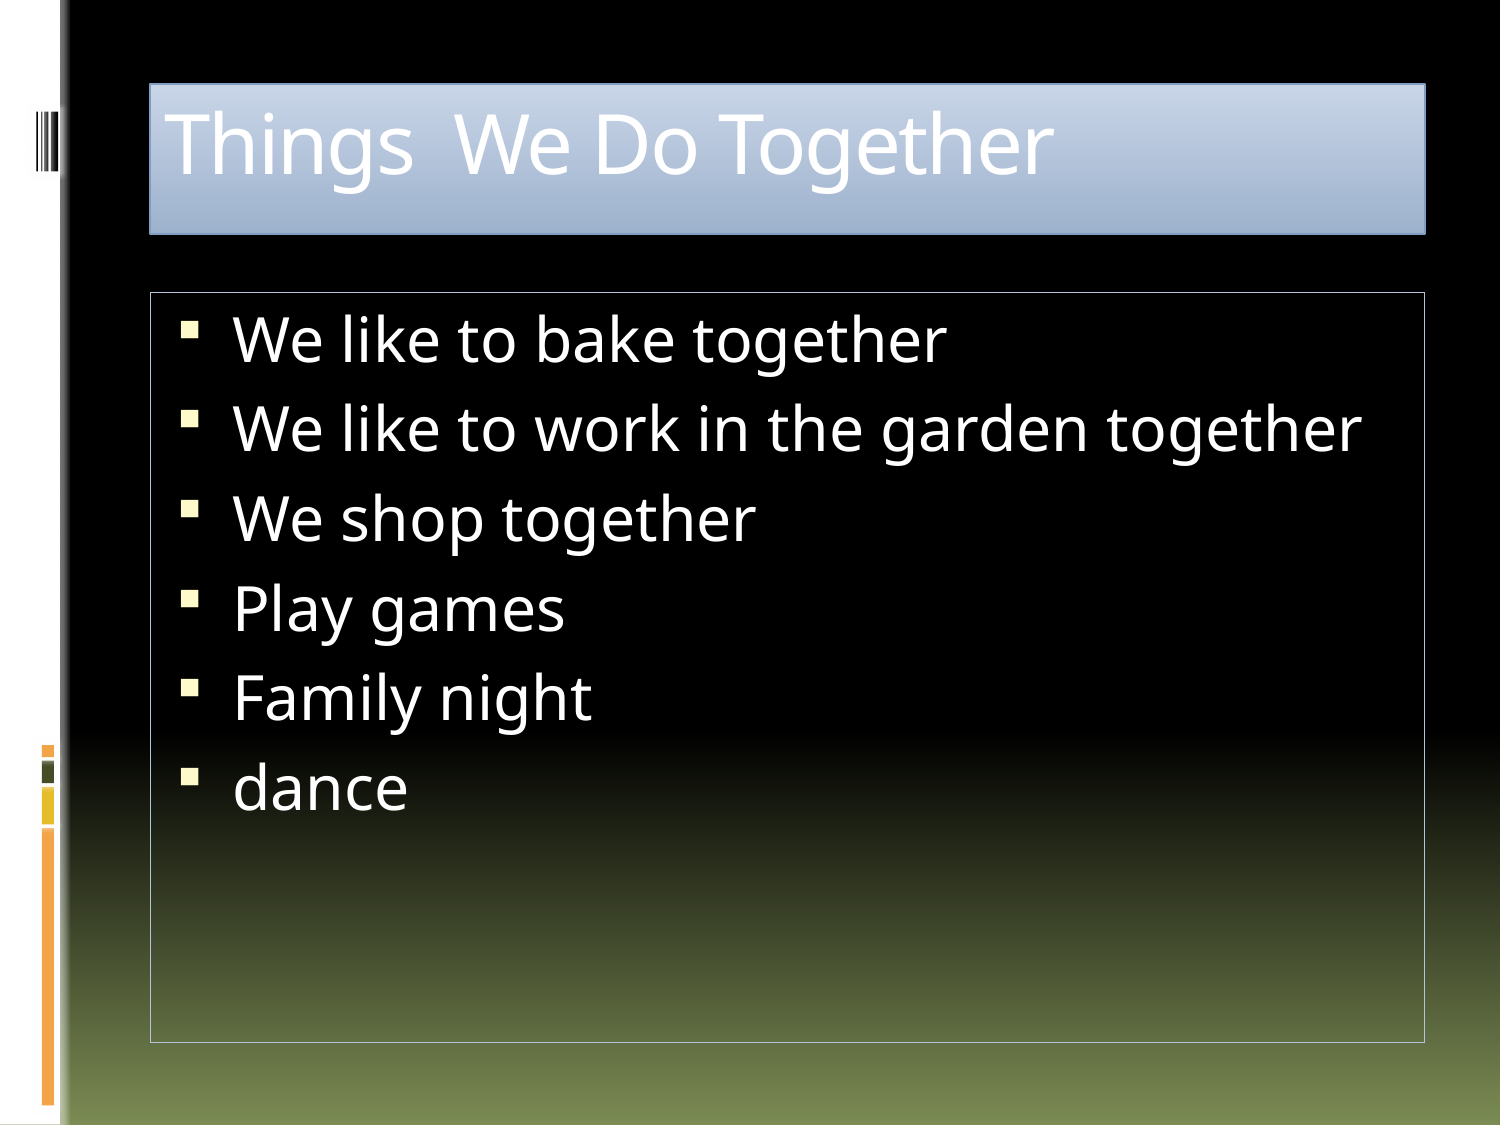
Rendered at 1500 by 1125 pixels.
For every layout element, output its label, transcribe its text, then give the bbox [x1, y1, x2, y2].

title Things We Do Together [149, 83, 1426, 235]
list We like to bake together We like to work in the garden together We shop together Play games Family night dance [150, 292, 1425, 1043]
